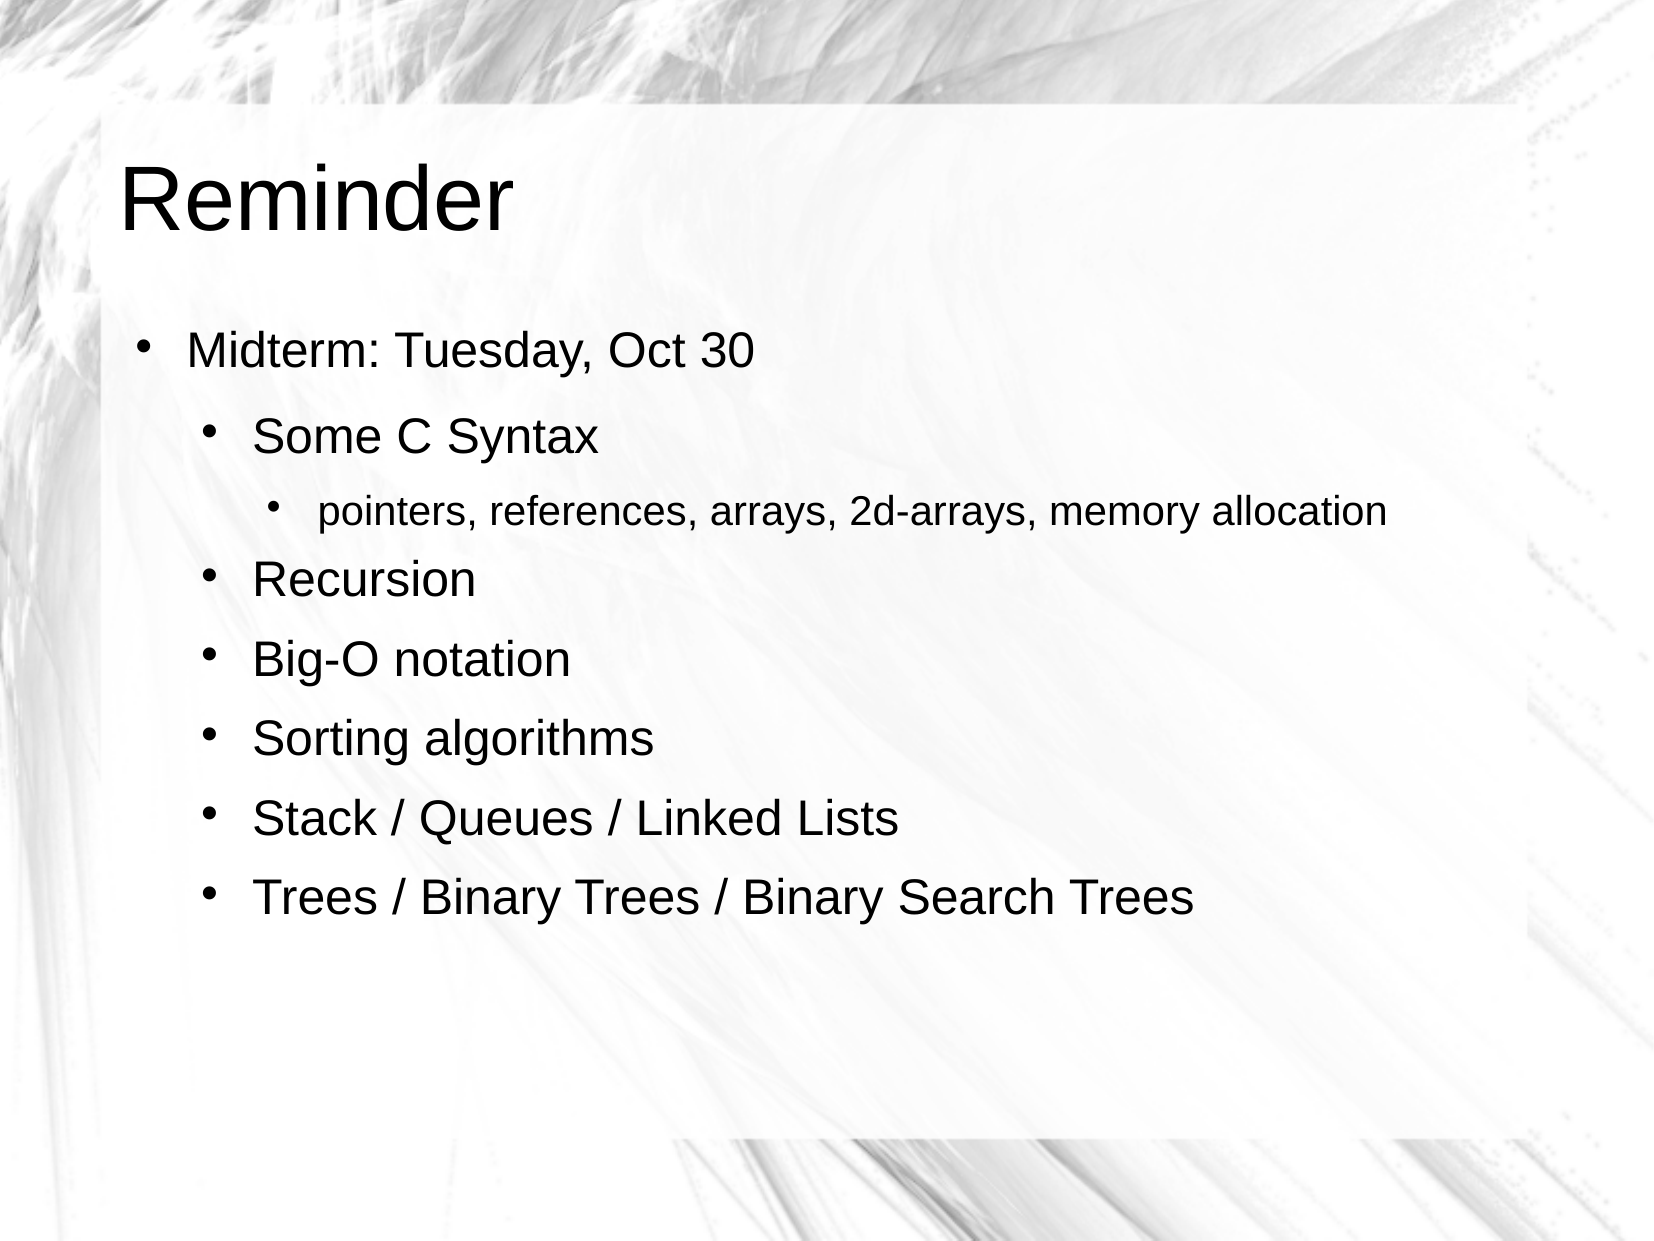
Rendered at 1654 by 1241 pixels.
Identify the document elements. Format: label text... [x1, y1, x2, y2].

picture [0, 0, 1654, 1241]
list Midterm: Tuesday, Oct 30 Some C Syntax pointers, references, arrays, 2d-arrays, memory allocation Recursion Big-O notation Sorting algorithms Stack / Queues / Linked Lists Trees / Binary Trees / Binary Search Trees [118, 319, 1571, 1109]
title Reminder [118, 93, 1506, 299]
